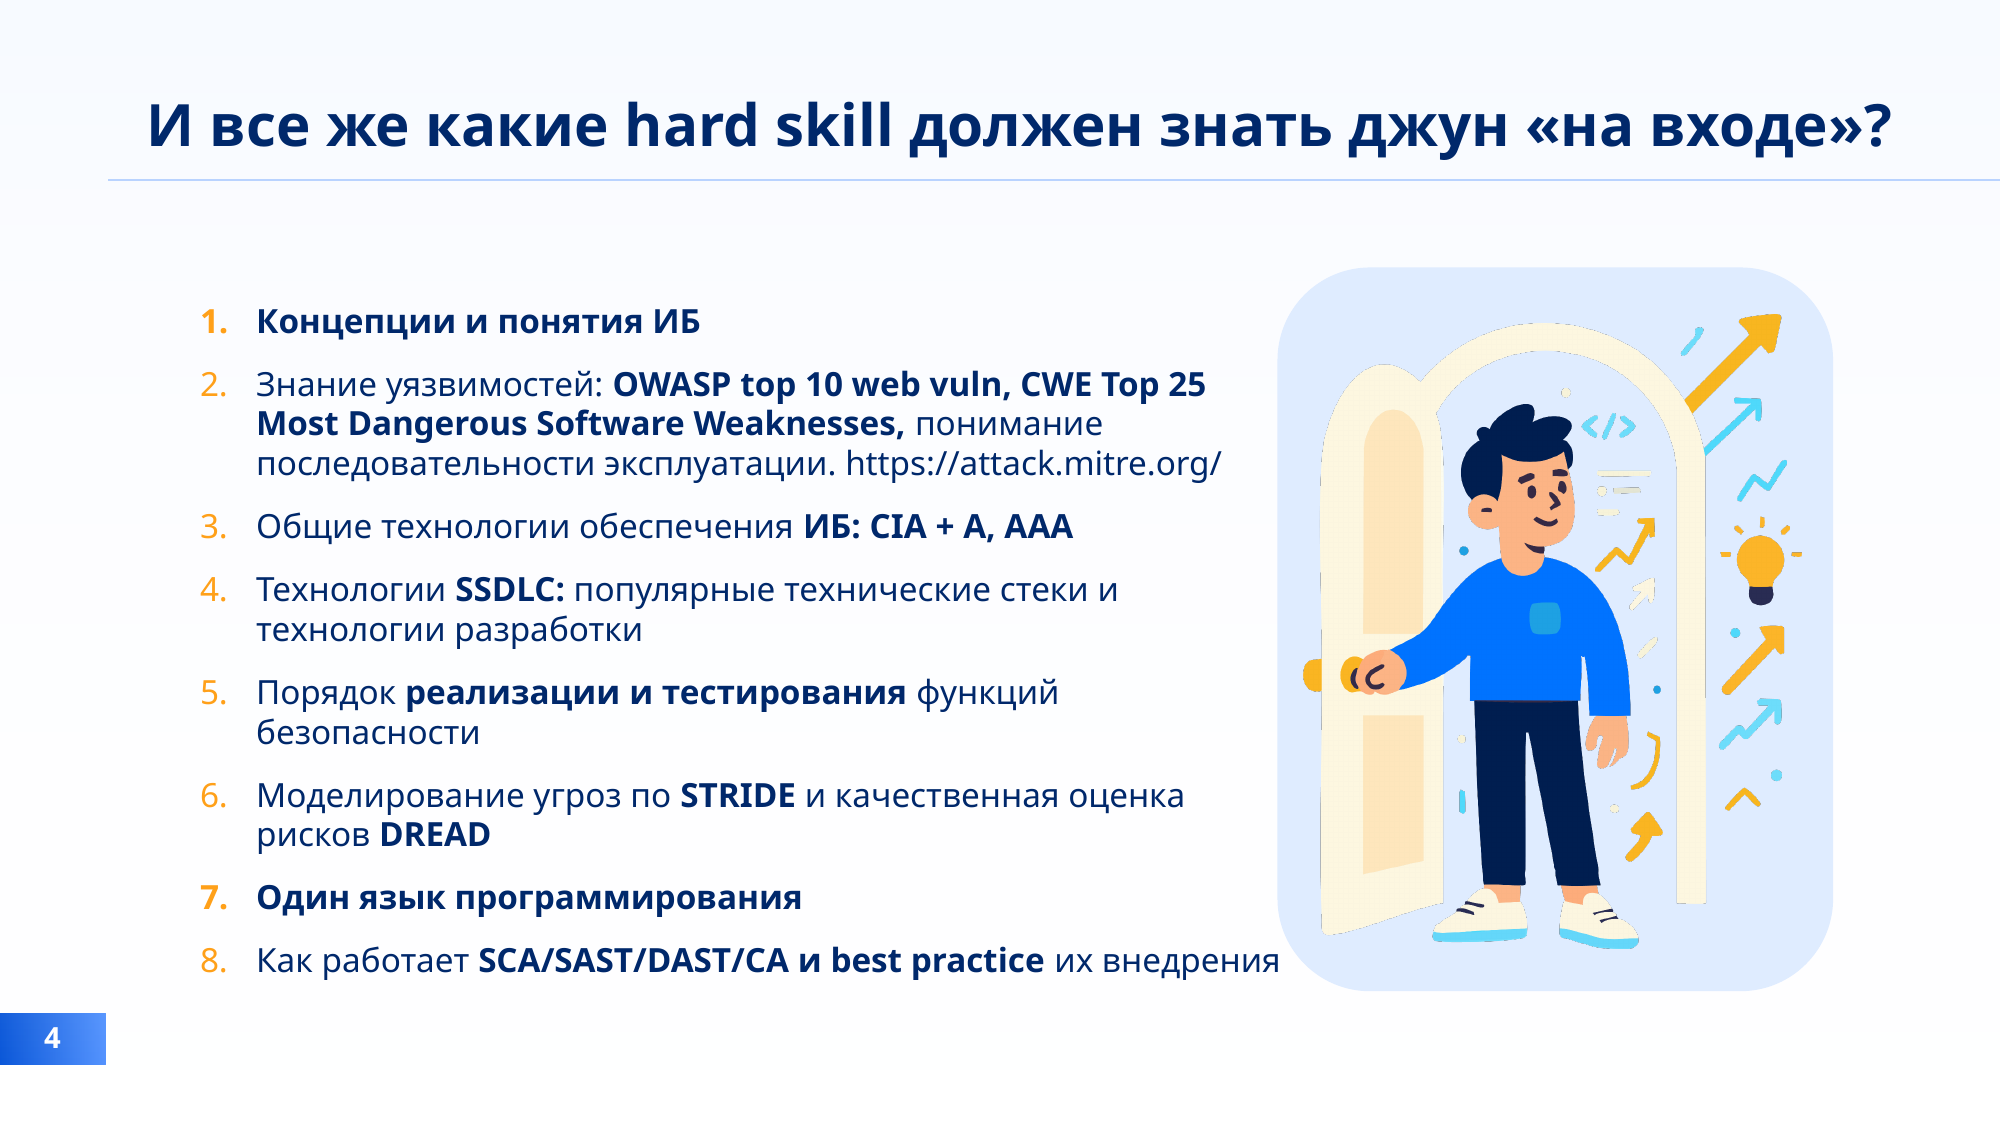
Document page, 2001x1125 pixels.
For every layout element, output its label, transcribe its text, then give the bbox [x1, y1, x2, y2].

picture [1303, 314, 1802, 949]
title И все же какие hard skill должен знать джун «на входе»? [108, 88, 1892, 167]
text_box Концепции и понятия ИБ Знание уязвимостей: OWASP top 10 web vuln, CWE Top 25 Most Dangerous Software Weaknesses, понимание последовательности эксплуатации. https://attack.mitre.org/ Общие технологии обеспечения ИБ: CIA + А, ААА Технологии SSDLC: популярные технические стеки и технологии разработки Порядок реализации и тестирования функций безопасности Моделирование угроз по STRIDE и качественная оценка рисков DREAD Один язык программирования Как работает SCA/SAST/DAST/CA и best practice их внедрения [185, 292, 1299, 939]
text_box [1276, 266, 1835, 993]
